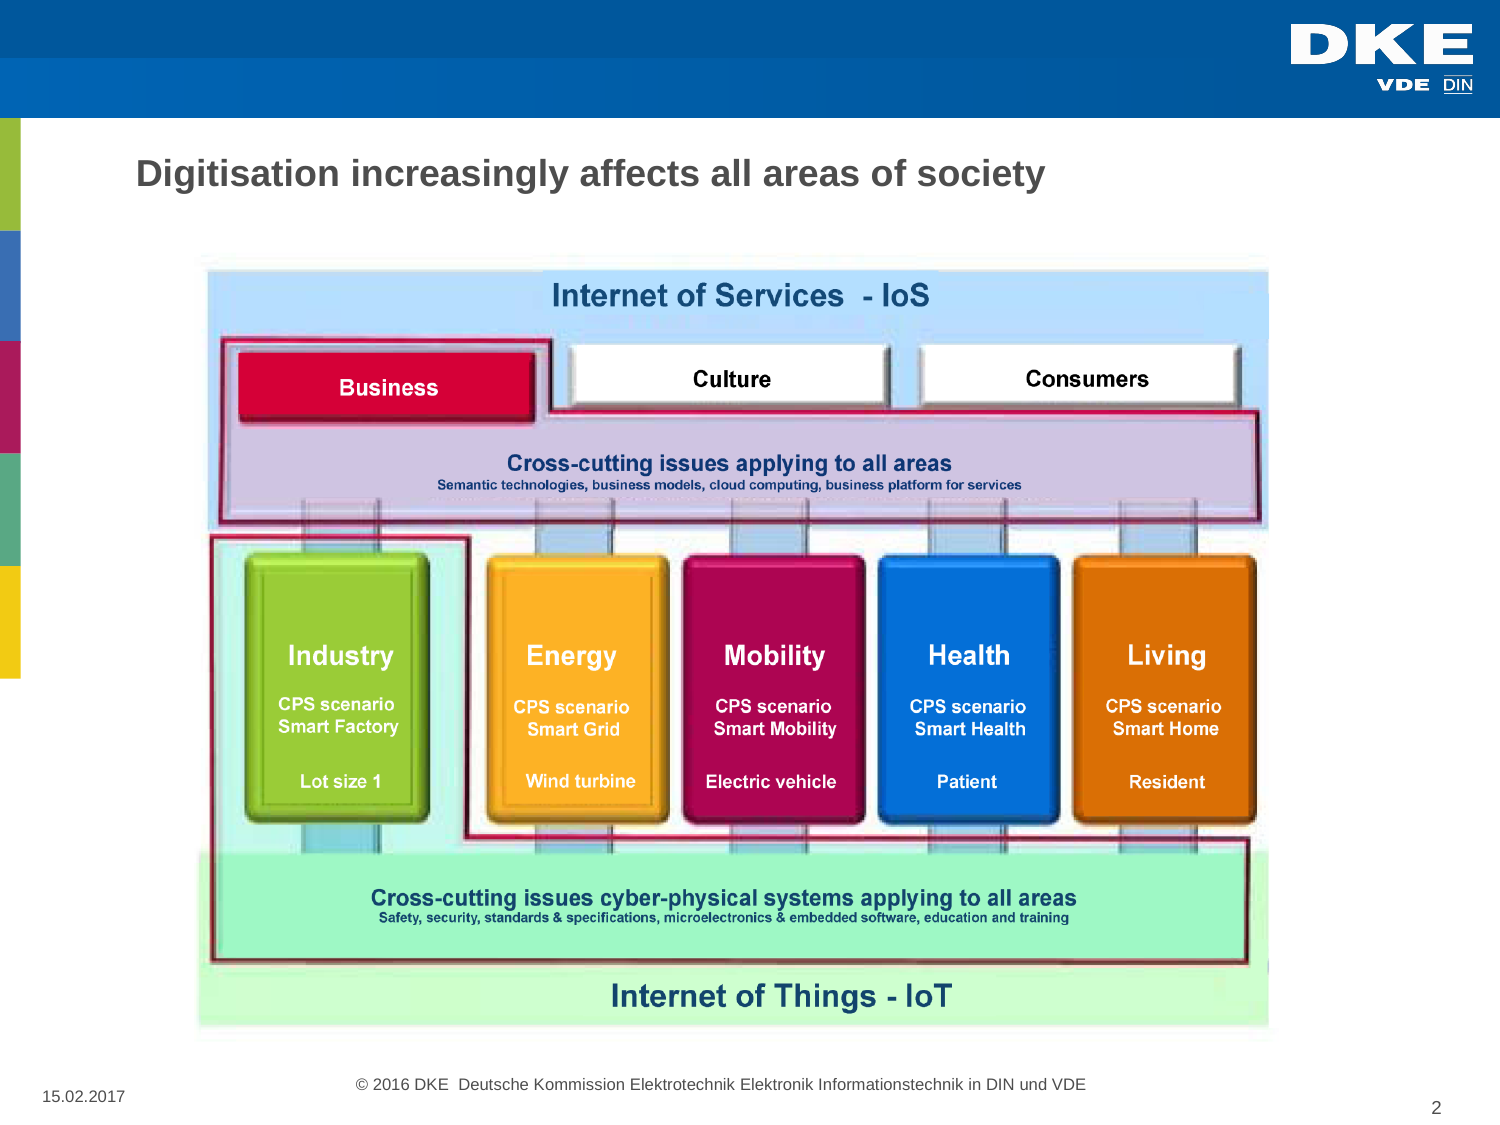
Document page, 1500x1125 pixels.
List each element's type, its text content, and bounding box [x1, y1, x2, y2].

title Digitisation increasingly affects all areas of society [135, 148, 1271, 233]
text_box 15.02.2017 [41, 1085, 126, 1106]
slide_number 2 [1420, 1095, 1443, 1118]
picture [1291, 24, 1473, 94]
picture [194, 247, 1279, 1051]
text_box © 2016 DKE Deutsche Kommission Elektrotechnik Elektronik Informationstechnik in DIN und VDE [348, 1066, 1291, 1102]
